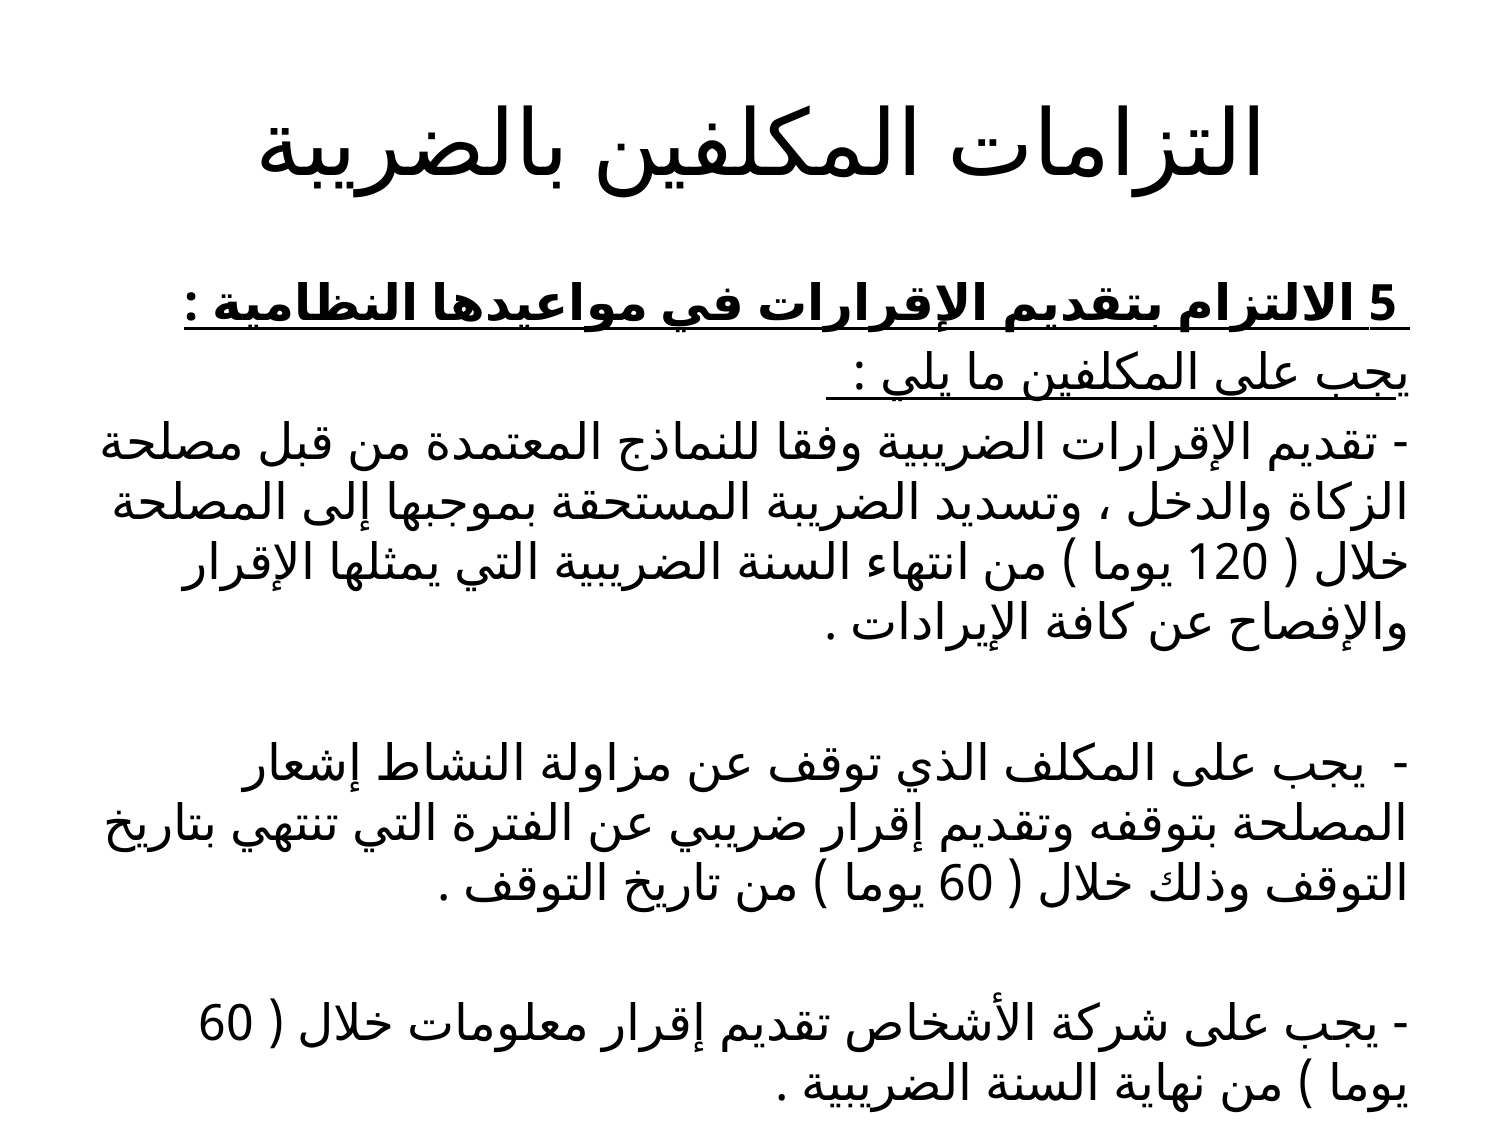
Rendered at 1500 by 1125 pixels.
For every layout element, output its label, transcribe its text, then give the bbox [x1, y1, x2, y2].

list 5 الالتزام بتقديم الإقرارات في مواعيدها النظامية : يجب على المكلفين ما يلي : - تقديم الإقرارات الضريبية وفقا للنماذج المعتمدة من قبل مصلحة الزكاة والدخل ، وتسديد الضريبة المستحقة بموجبها إلى المصلحة خلال ( 120 يوما ) من انتهاء السنة الضريبية التي يمثلها الإقرار والإفصاح عن كافة الإيرادات . - يجب على المكلف الذي توقف عن مزاولة النشاط إشعار المصلحة بتوقفه وتقديم إقرار ضريبي عن الفترة التي تنتهي بتاريخ التوقف وذلك خلال ( 60 يوما ) من تاريخ التوقف . - يجب على شركة الأشخاص تقديم إقرار معلومات خلال ( 60 يوما ) من نهاية السنة الضريبية . [75, 262, 1425, 1005]
title التزامات المكلفين بالضريبة [75, 45, 1425, 233]
